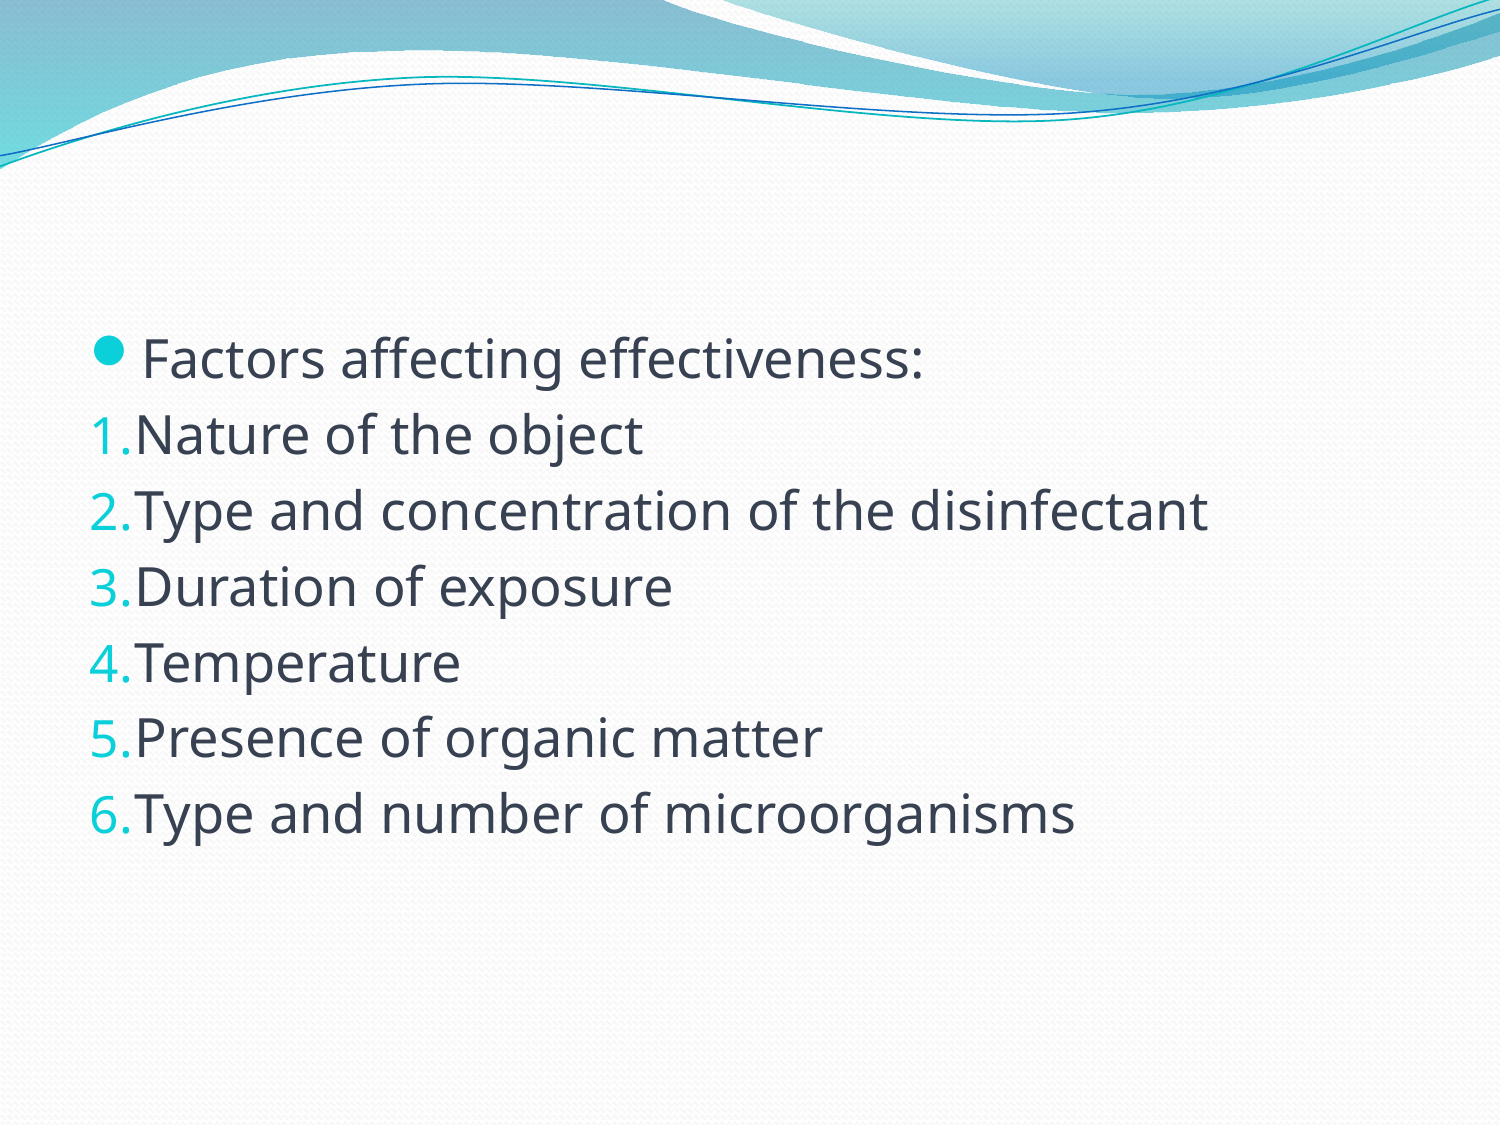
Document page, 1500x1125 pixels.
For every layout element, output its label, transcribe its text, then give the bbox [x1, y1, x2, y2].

list Factors affecting effectiveness: Nature of the object Type and concentration of the disinfectant Duration of exposure Temperature Presence of organic matter Type and number of microorganisms [75, 317, 1425, 1038]
